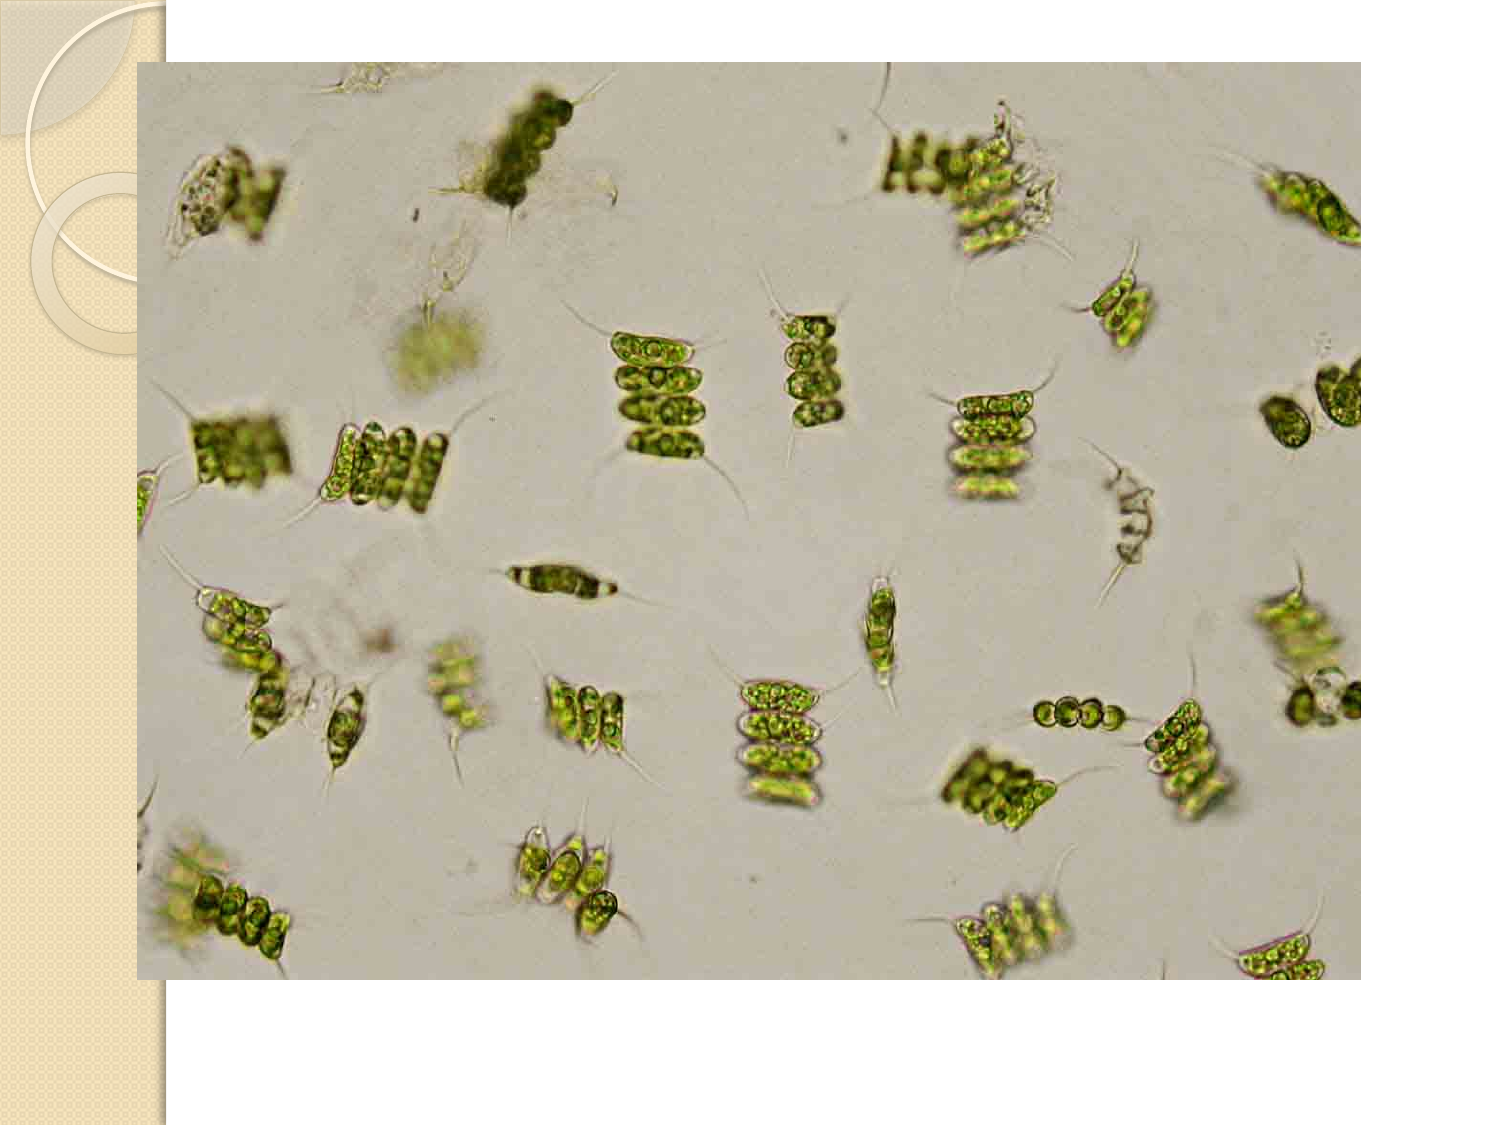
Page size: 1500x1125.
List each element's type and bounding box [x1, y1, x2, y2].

list [137, 62, 1361, 981]
